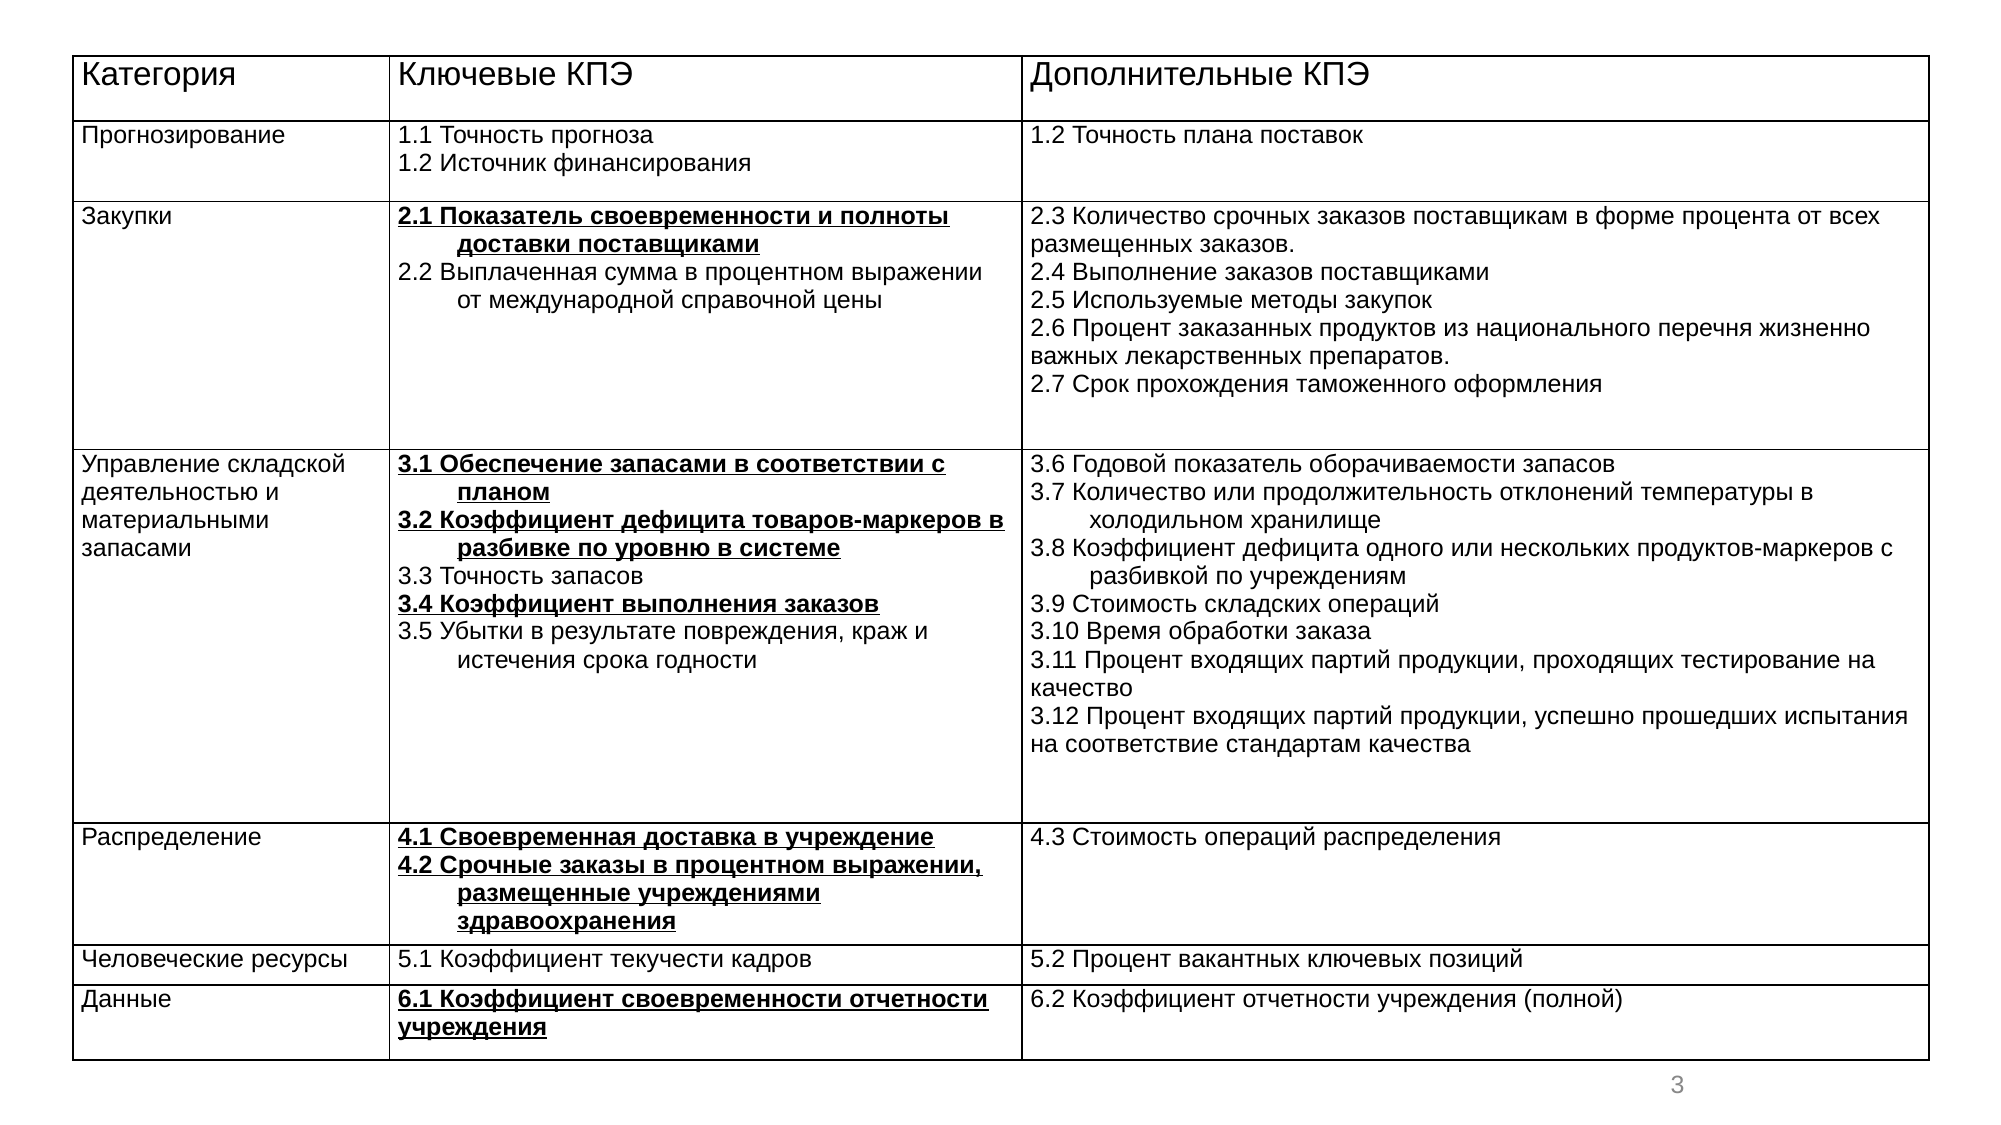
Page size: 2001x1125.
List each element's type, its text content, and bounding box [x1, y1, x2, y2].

table_header Дополнительные КПЭ [1023, 57, 1928, 120]
table_cell 3.6 Годовой показатель оборачиваемости запасов 3.7 Количество или продолжительность отклонений температуры в холодильном хранилище 3.8 Коэффициент дефицита одного или нескольких продуктов-маркеров с разбивкой по учреждениям 3.9 Стоимость складских операций 3.10 Время обработки заказа 3.11 Процент входящих партий продукции, проходящих тестирование на качество 3.12 Процент входящих партий продукции, успешно прошедших испытания на соответствие стандартам качества [1023, 450, 1928, 822]
table_cell 2.3 Количество срочных заказов поставщикам в форме процента от всех размещенных заказов. 2.4 Выполнение заказов поставщиками 2.5 Используемые методы закупок 2.6 Процент заказанных продуктов из национального перечня жизненно важных лекарственных препаратов. 2.7 Срок прохождения таможенного оформления [1023, 202, 1928, 449]
slide_number 3 [1387, 1059, 1700, 1108]
table_cell 4.3 Стоимость операций распределения [1023, 824, 1928, 944]
table_cell 6.2 Коэффициент отчетности учреждения (полной) [1023, 986, 1928, 1059]
table_cell 4.1 Своевременная доставка в учреждение 4.2 Срочные заказы в процентном выражении, размещенные учреждениями здравоохранения [390, 824, 1021, 944]
table_cell Прогнозирование [74, 122, 389, 201]
table_header Категория [74, 57, 389, 120]
table_cell 1.2 Точность плана поставок [1023, 122, 1928, 201]
table_cell Данные [74, 986, 389, 1059]
table_cell 6.1 Коэффициент своевременности отчетности учреждения [390, 986, 1021, 1059]
table_cell Закупки [74, 202, 389, 449]
table_cell 5.1 Коэффициент текучести кадров [390, 946, 1021, 984]
table_cell 3.1 Обеспечение запасами в соответствии с планом 3.2 Коэффициент дефицита товаров-маркеров в разбивке по уровню в системе 3.3 Точность запасов 3.4 Коэффициент выполнения заказов 3.5 Убытки в результате повреждения, краж и истечения срока годности [390, 450, 1021, 822]
table_cell 5.2 Процент вакантных ключевых позиций [1023, 946, 1928, 984]
table_cell Человеческие ресурсы [74, 946, 389, 984]
table_cell Управление складской деятельностью и материальными запасами [74, 450, 389, 822]
table_cell 2.1 Показатель своевременности и полноты доставки поставщиками 2.2 Выплаченная сумма в процентном выражении от международной справочной цены [390, 202, 1021, 449]
table_cell 1.1 Точность прогноза 1.2 Источник финансирования [390, 122, 1021, 201]
table_cell Распределение [74, 824, 389, 944]
table_header Ключевые КПЭ [390, 57, 1021, 120]
